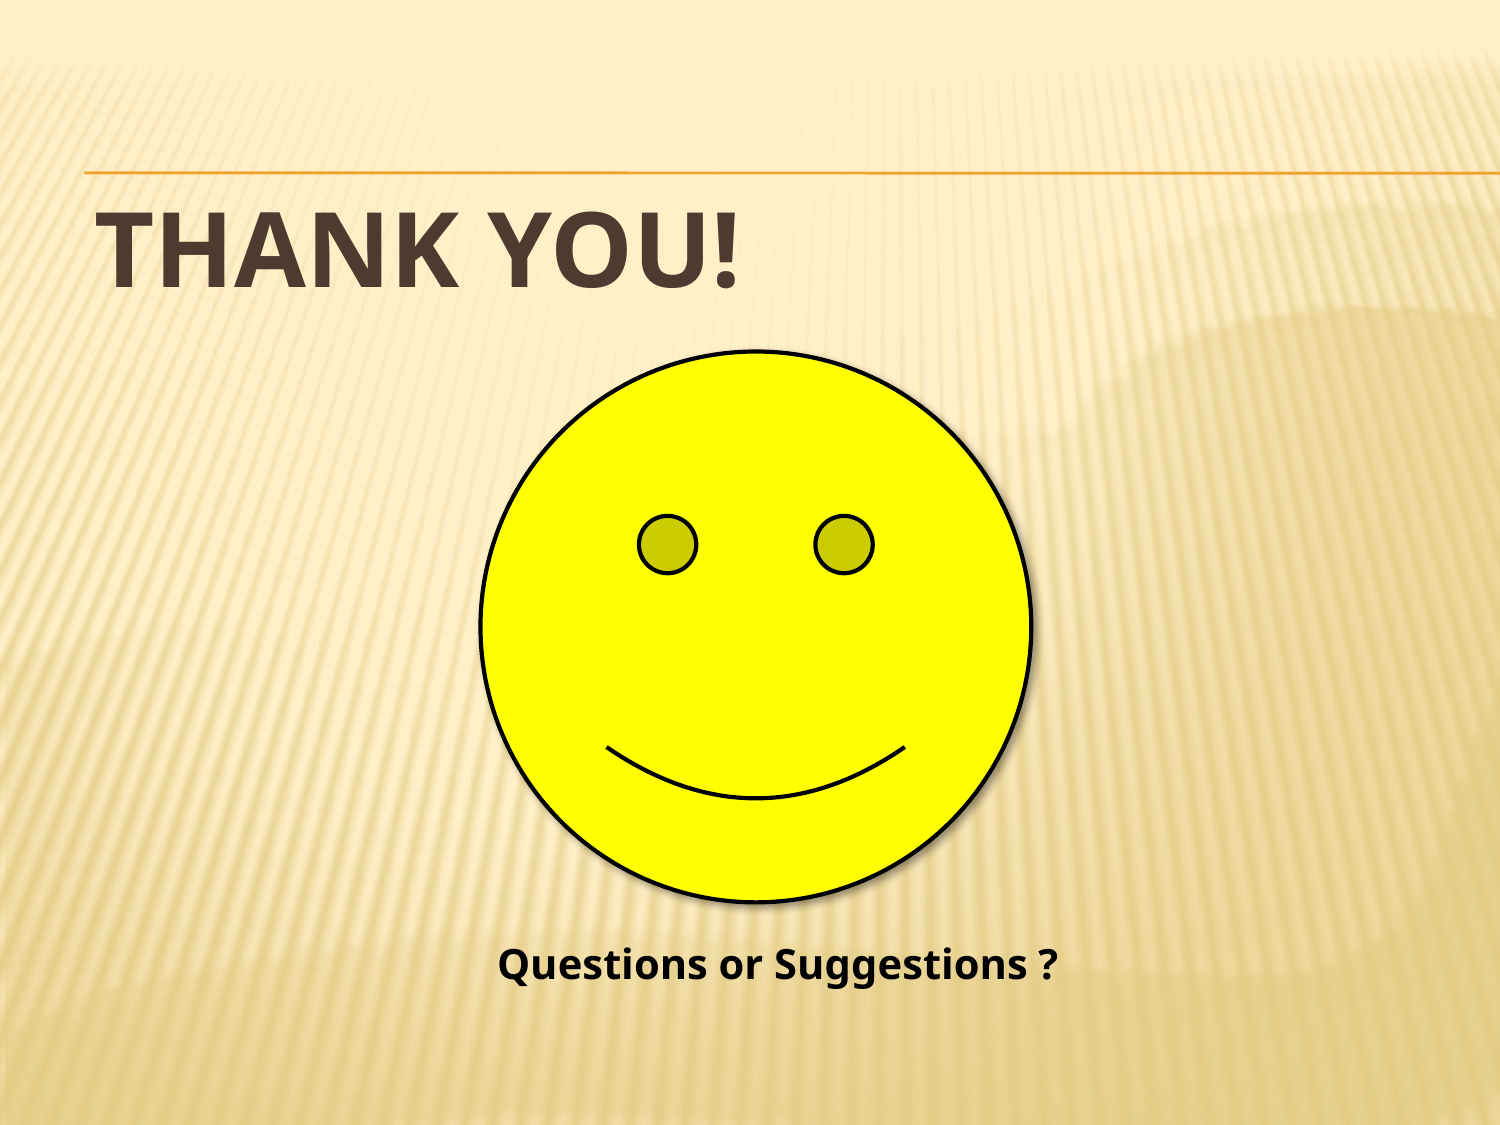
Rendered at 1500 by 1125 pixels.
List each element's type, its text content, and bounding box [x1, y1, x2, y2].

text_box Questions or Suggestions ? [482, 930, 1074, 996]
text_box [478, 349, 1034, 905]
title Thank you! [79, 152, 1430, 340]
